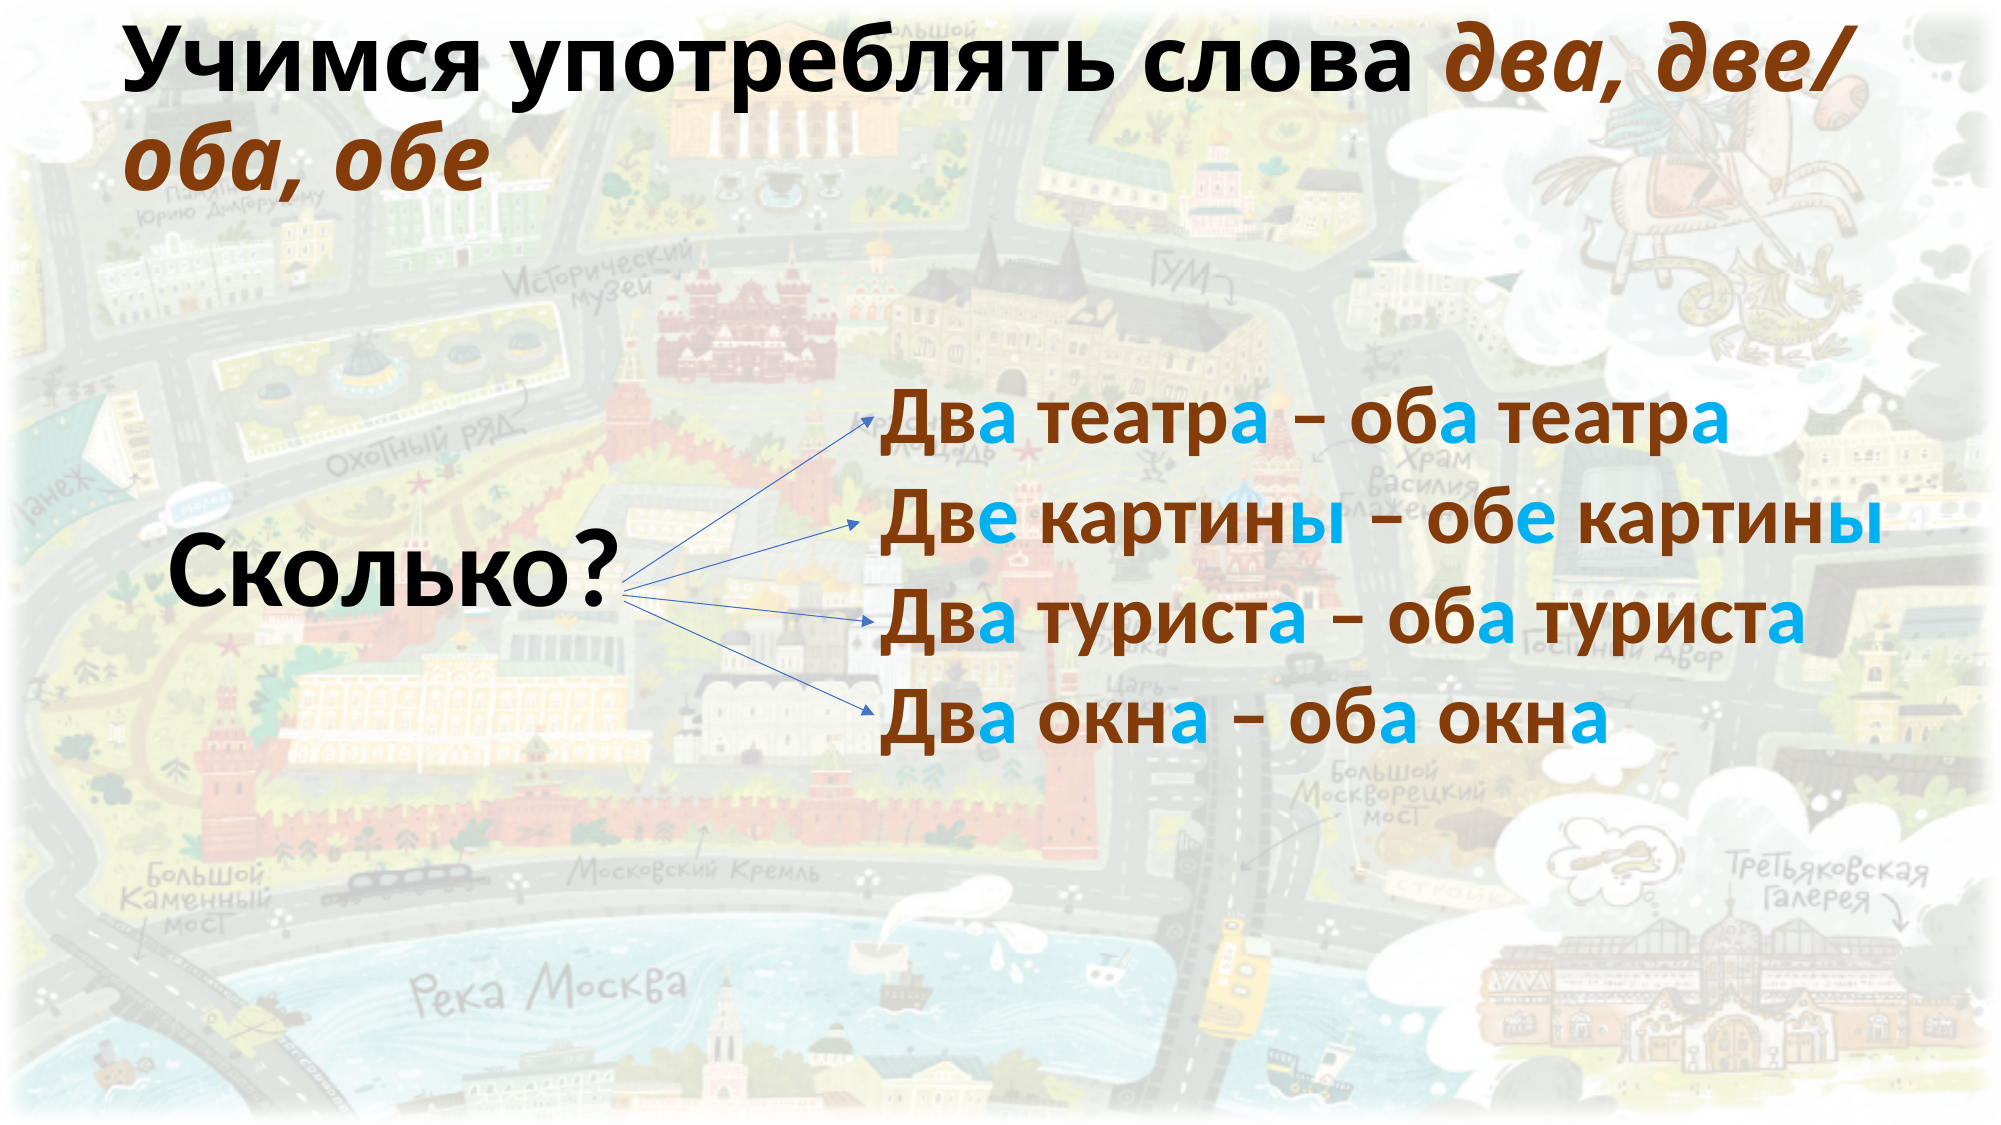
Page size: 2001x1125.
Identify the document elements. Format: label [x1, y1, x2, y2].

picture [0, 2, 2000, 1125]
text_box [623, 521, 861, 592]
text_box [622, 595, 875, 623]
text_box [623, 601, 875, 715]
text_box [622, 416, 875, 583]
